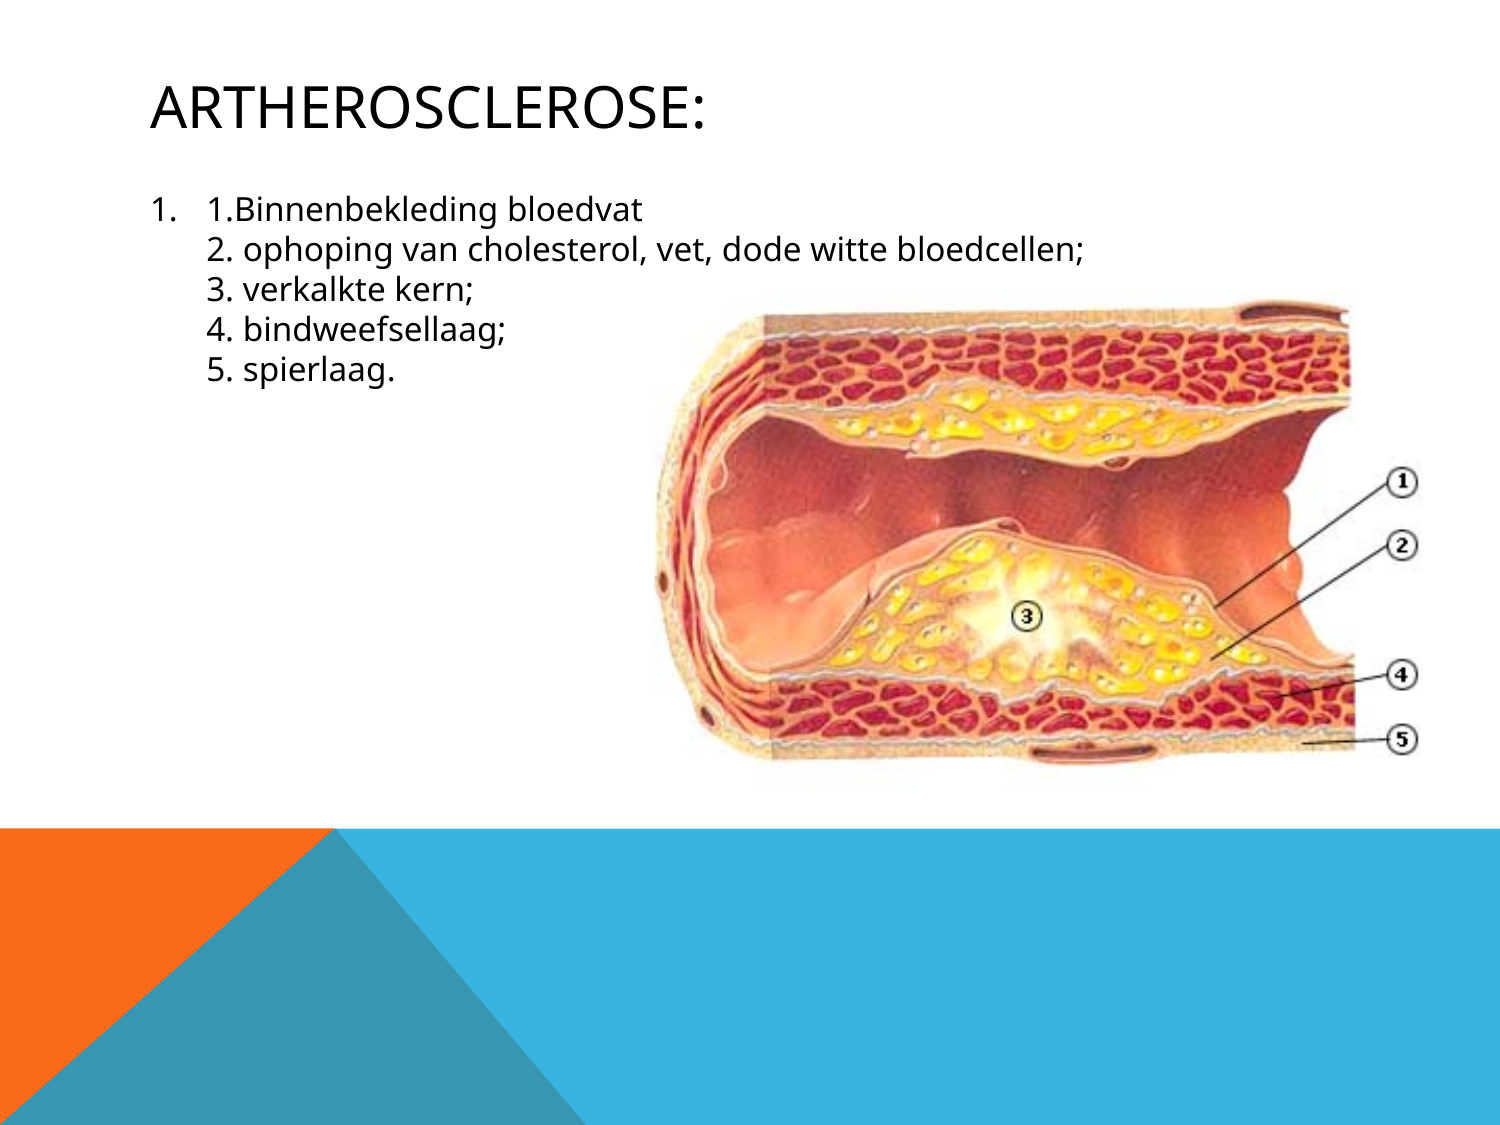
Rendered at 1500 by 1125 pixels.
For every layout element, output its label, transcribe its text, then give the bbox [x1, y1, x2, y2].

picture [622, 290, 1457, 789]
title Artherosclerose: [135, 60, 1369, 150]
list 1.Binnenbekleding bloedvat 2. ophoping van cholesterol, vet, dode witte bloedcellen; 3. verkalkte kern; 4. bindweefsellaag; 5. spierlaag. [135, 180, 1369, 768]
